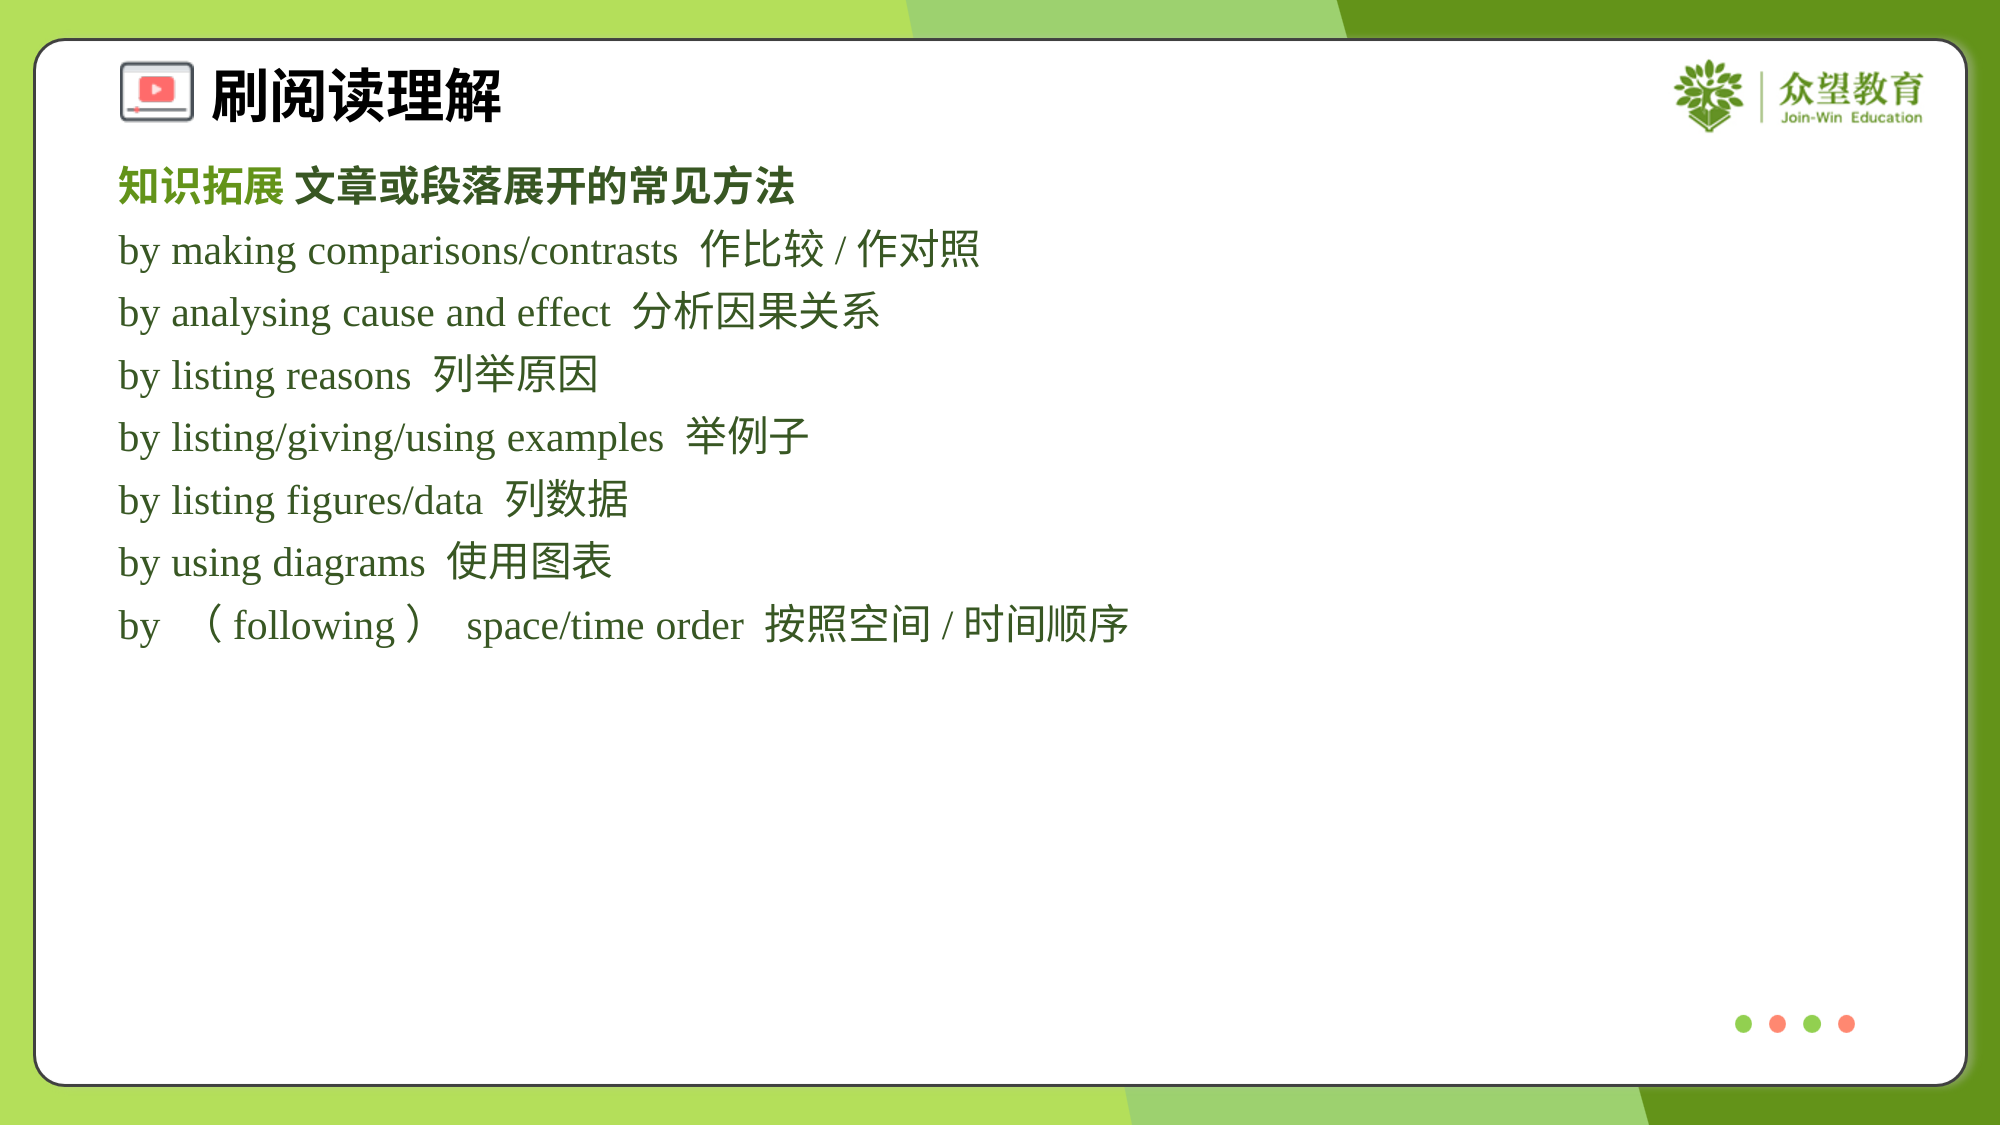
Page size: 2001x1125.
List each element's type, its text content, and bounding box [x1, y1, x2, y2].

picture [0, 0, 2000, 1125]
text_box 知识拓展 文章或段落展开的常见方法 by making comparisons/contrasts 作比较/作对照 by analysing cause and effect 分析因果关系 by listing reasons 列举原因 by listing/giving/using examples 举例子 by listing figures/data 列数据 by using diagrams 使用图表 by （following） space/time order 按照空间/时间顺序 [118, 147, 1883, 643]
